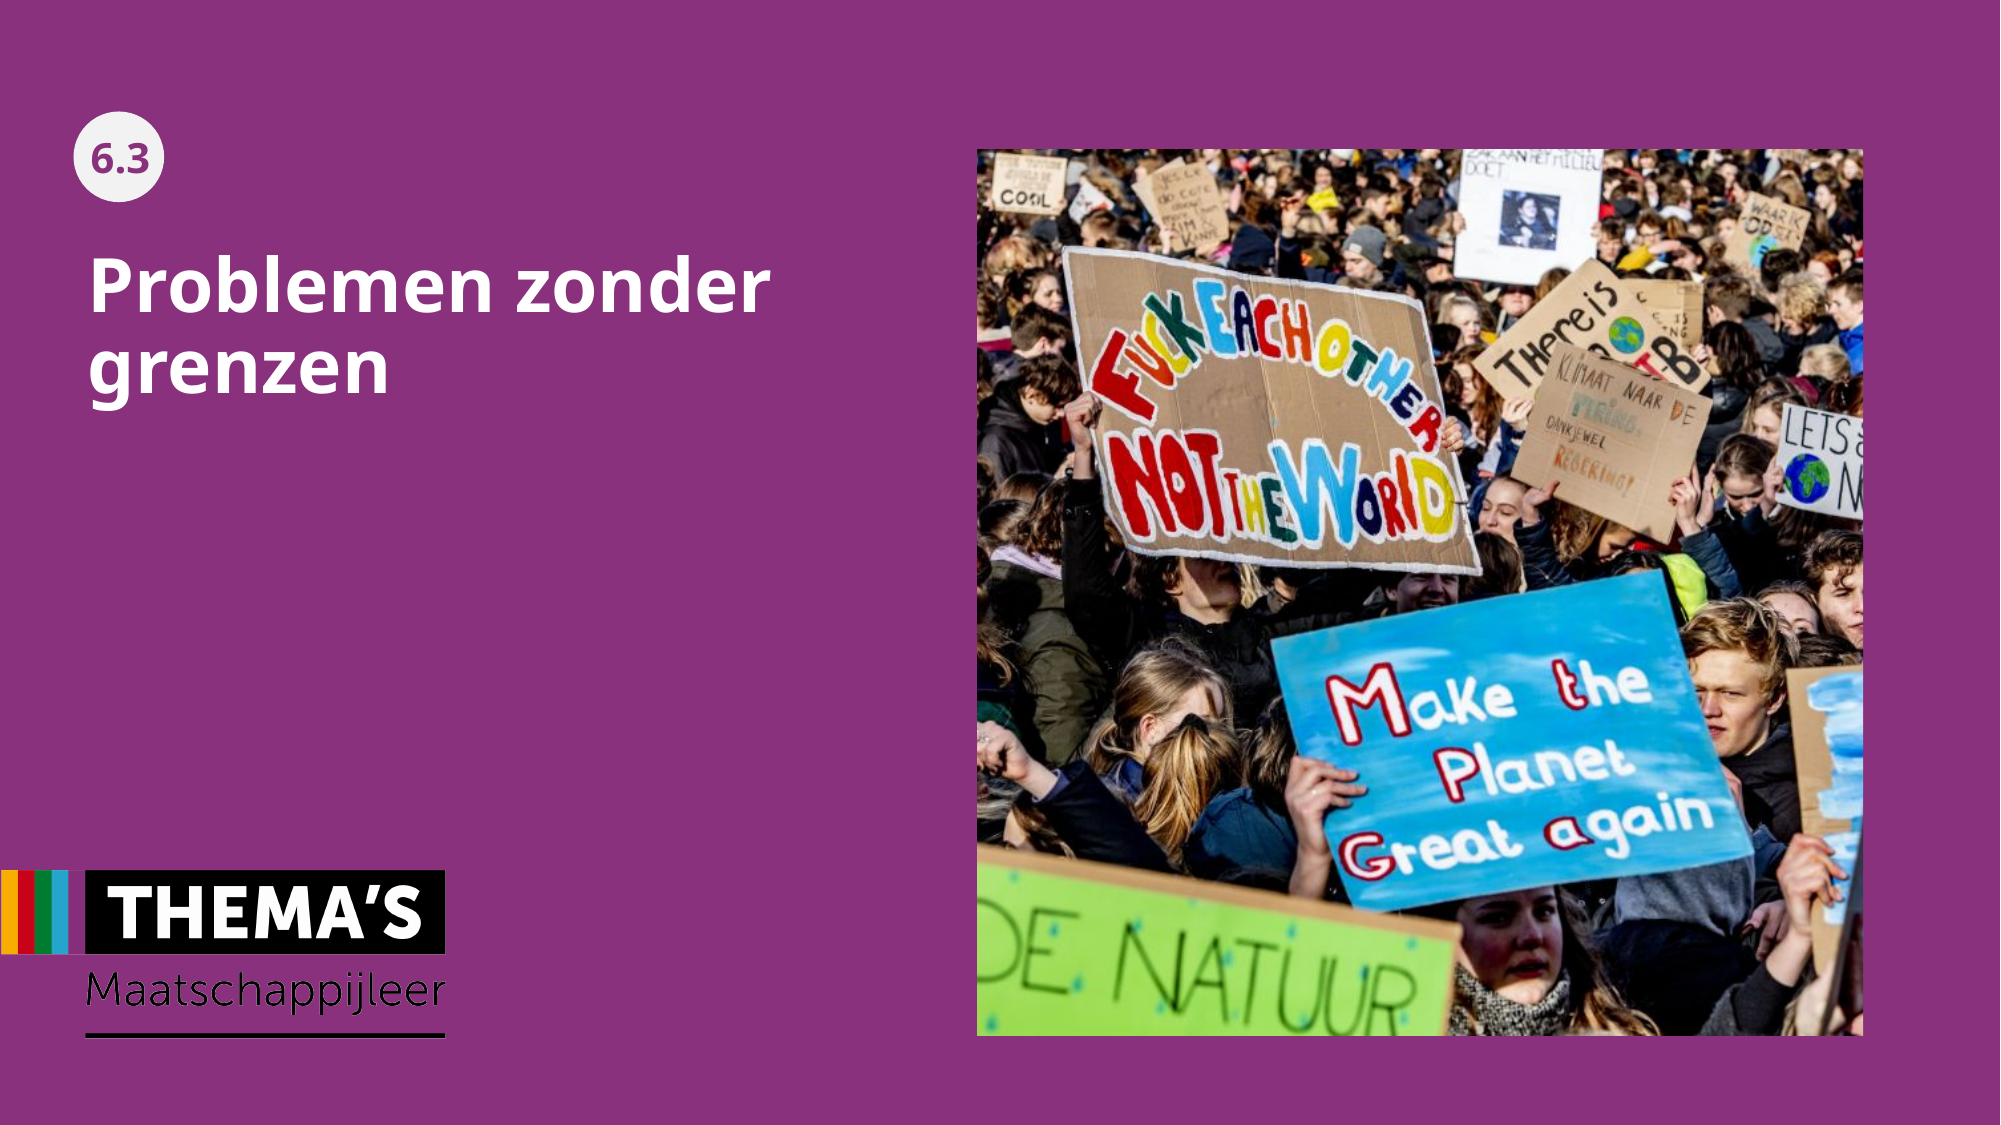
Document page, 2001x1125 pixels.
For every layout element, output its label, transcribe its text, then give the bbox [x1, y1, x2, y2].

list Problemen zonder grenzen [72, 240, 928, 769]
picture [977, 149, 1864, 1036]
picture [0, 786, 474, 1125]
title 6.3 [71, 102, 170, 190]
